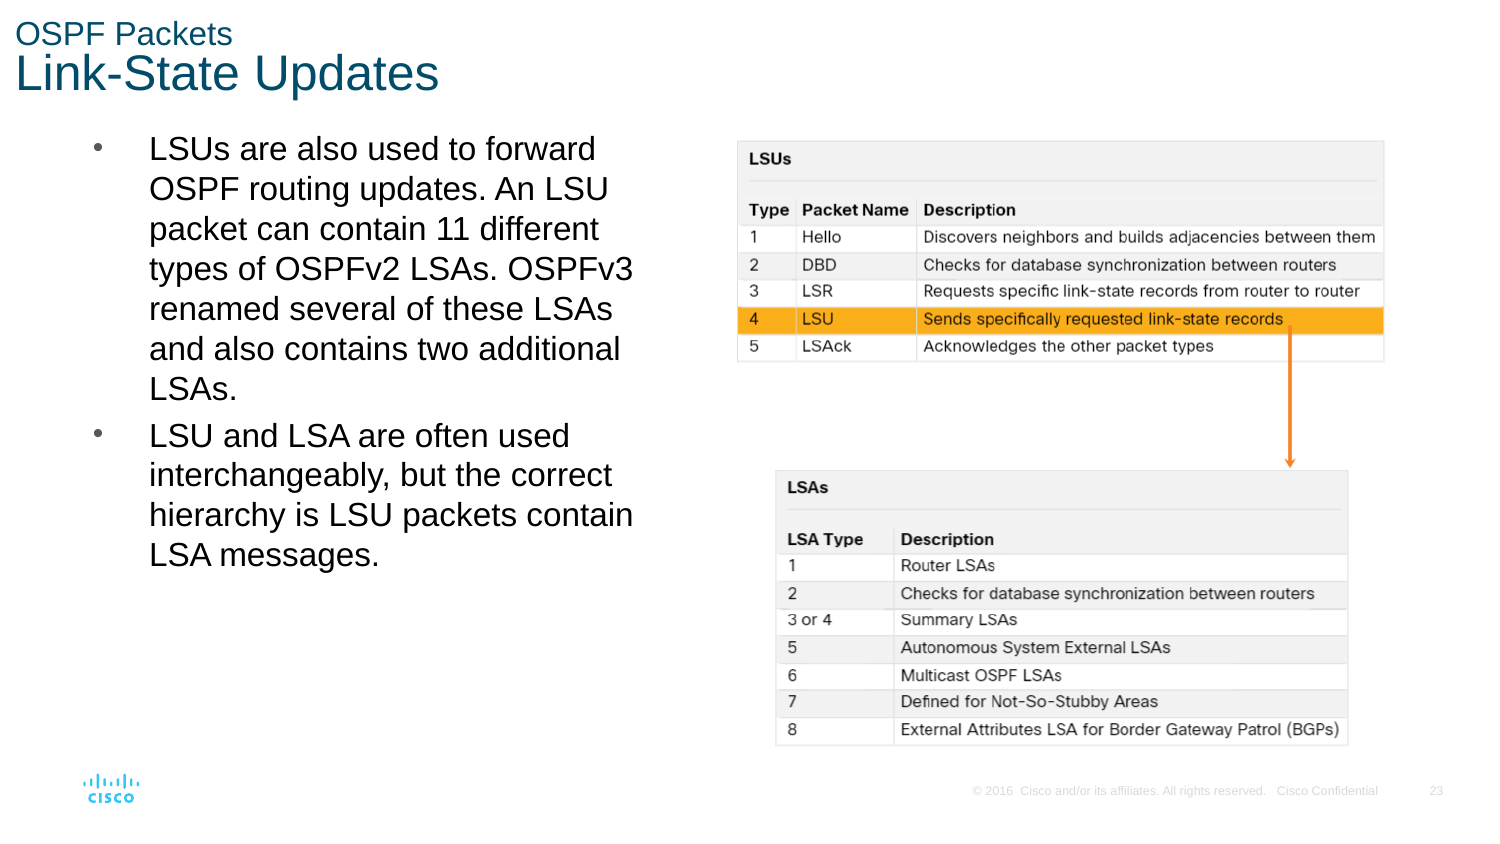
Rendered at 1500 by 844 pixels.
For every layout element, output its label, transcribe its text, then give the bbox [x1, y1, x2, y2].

picture [731, 135, 1388, 751]
list LSUs are also used to forward OSPF routing updates. An LSU packet can contain 11 different types of OSPFv2 LSAs. OSPFv3 renamed several of these LSAs and also contains two additional LSAs. LSU and LSA are often used interchangeably, but the correct hierarchy is LSU packets contain LSA messages. [77, 120, 670, 726]
title OSPF Packets Link-State Updates [0, 0, 1369, 121]
